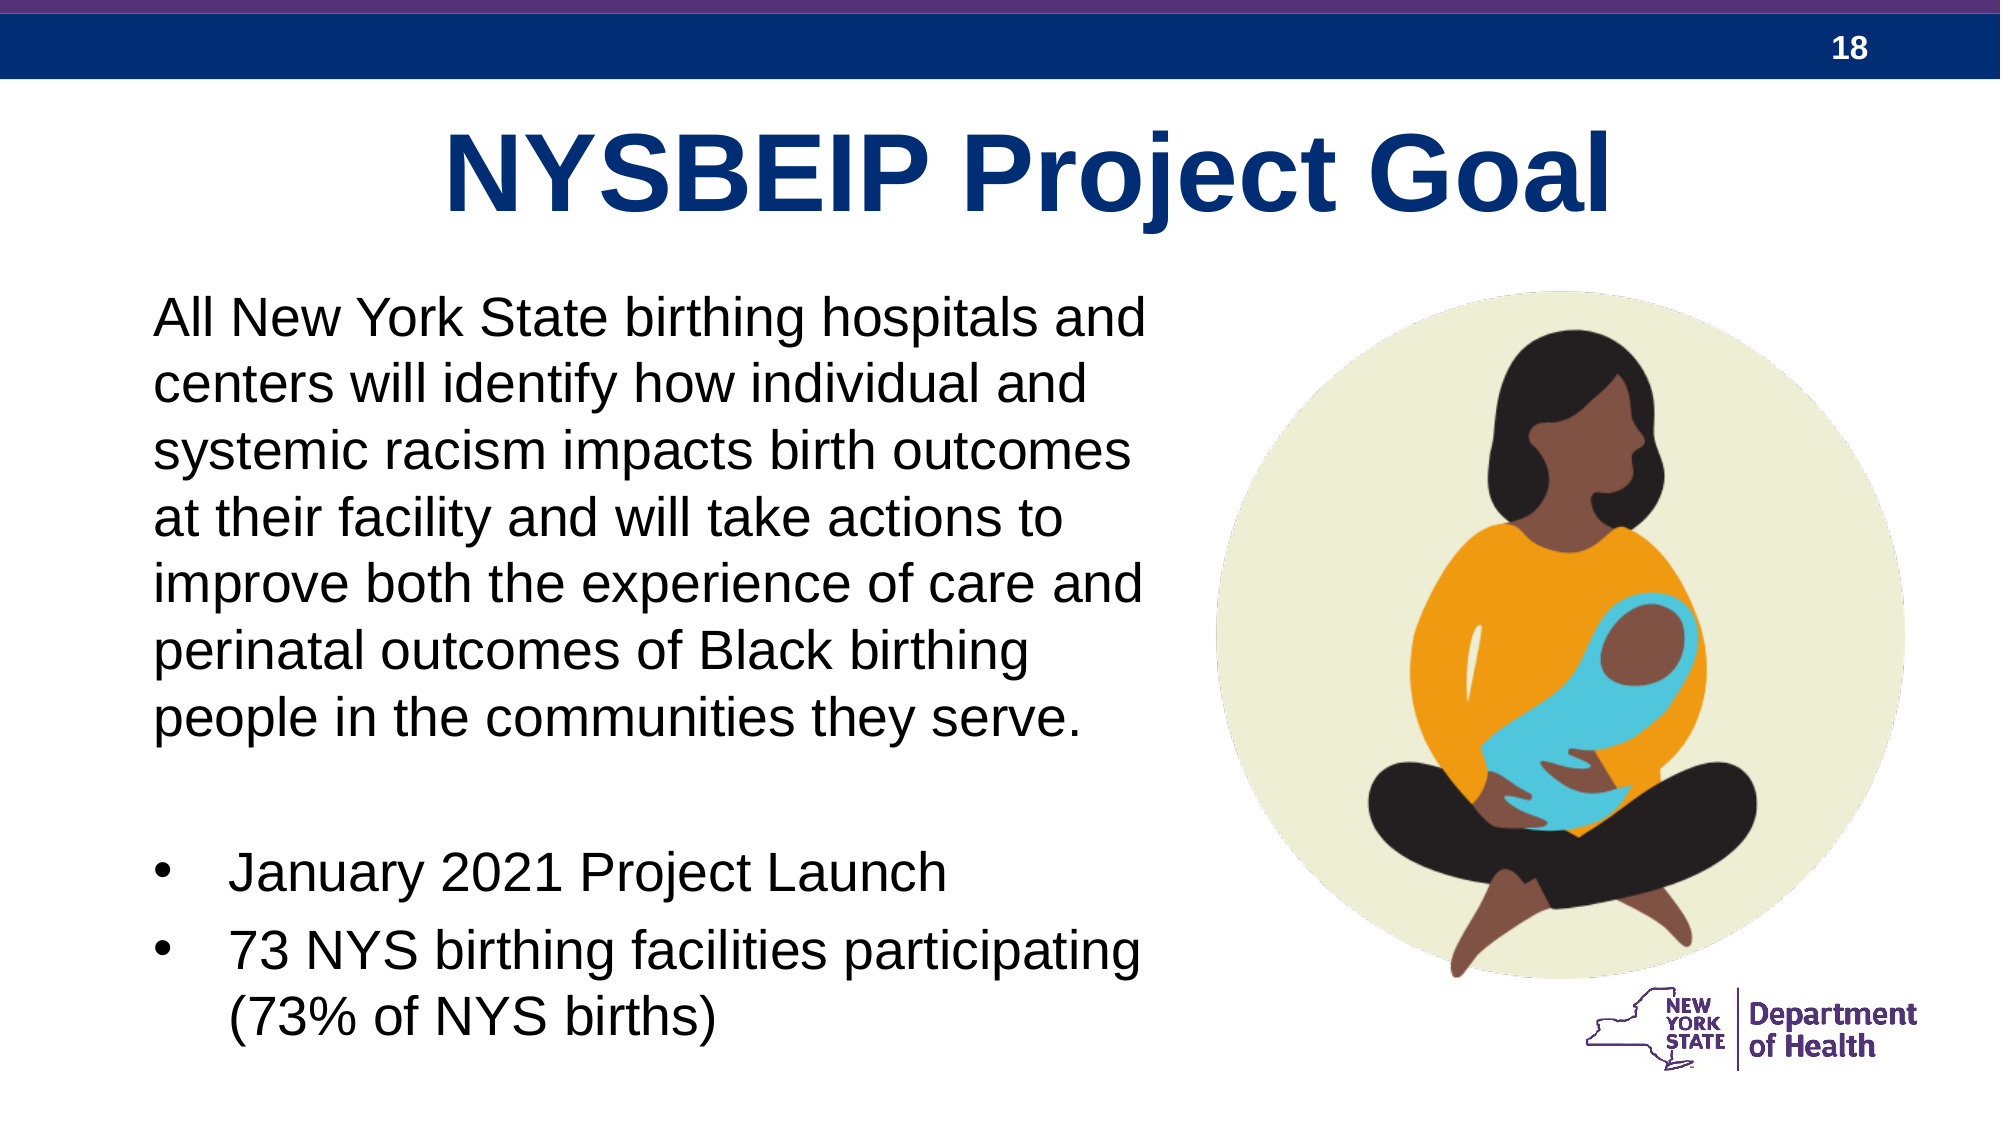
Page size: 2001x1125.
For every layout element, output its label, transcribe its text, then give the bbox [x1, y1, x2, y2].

picture [1586, 987, 1917, 1071]
list All New York State birthing hospitals and centers will identify how individual and systemic racism impacts birth outcomes at their facility and will take actions to improve both the experience of care and perinatal outcomes of Black birthing people in the communities they serve. January 2021 Project Launch 73 NYS birthing facilities participating (73% of NYS births) [138, 273, 1190, 812]
picture [1198, 272, 1905, 979]
title NYSBEIP Project Goal [310, 114, 1750, 221]
